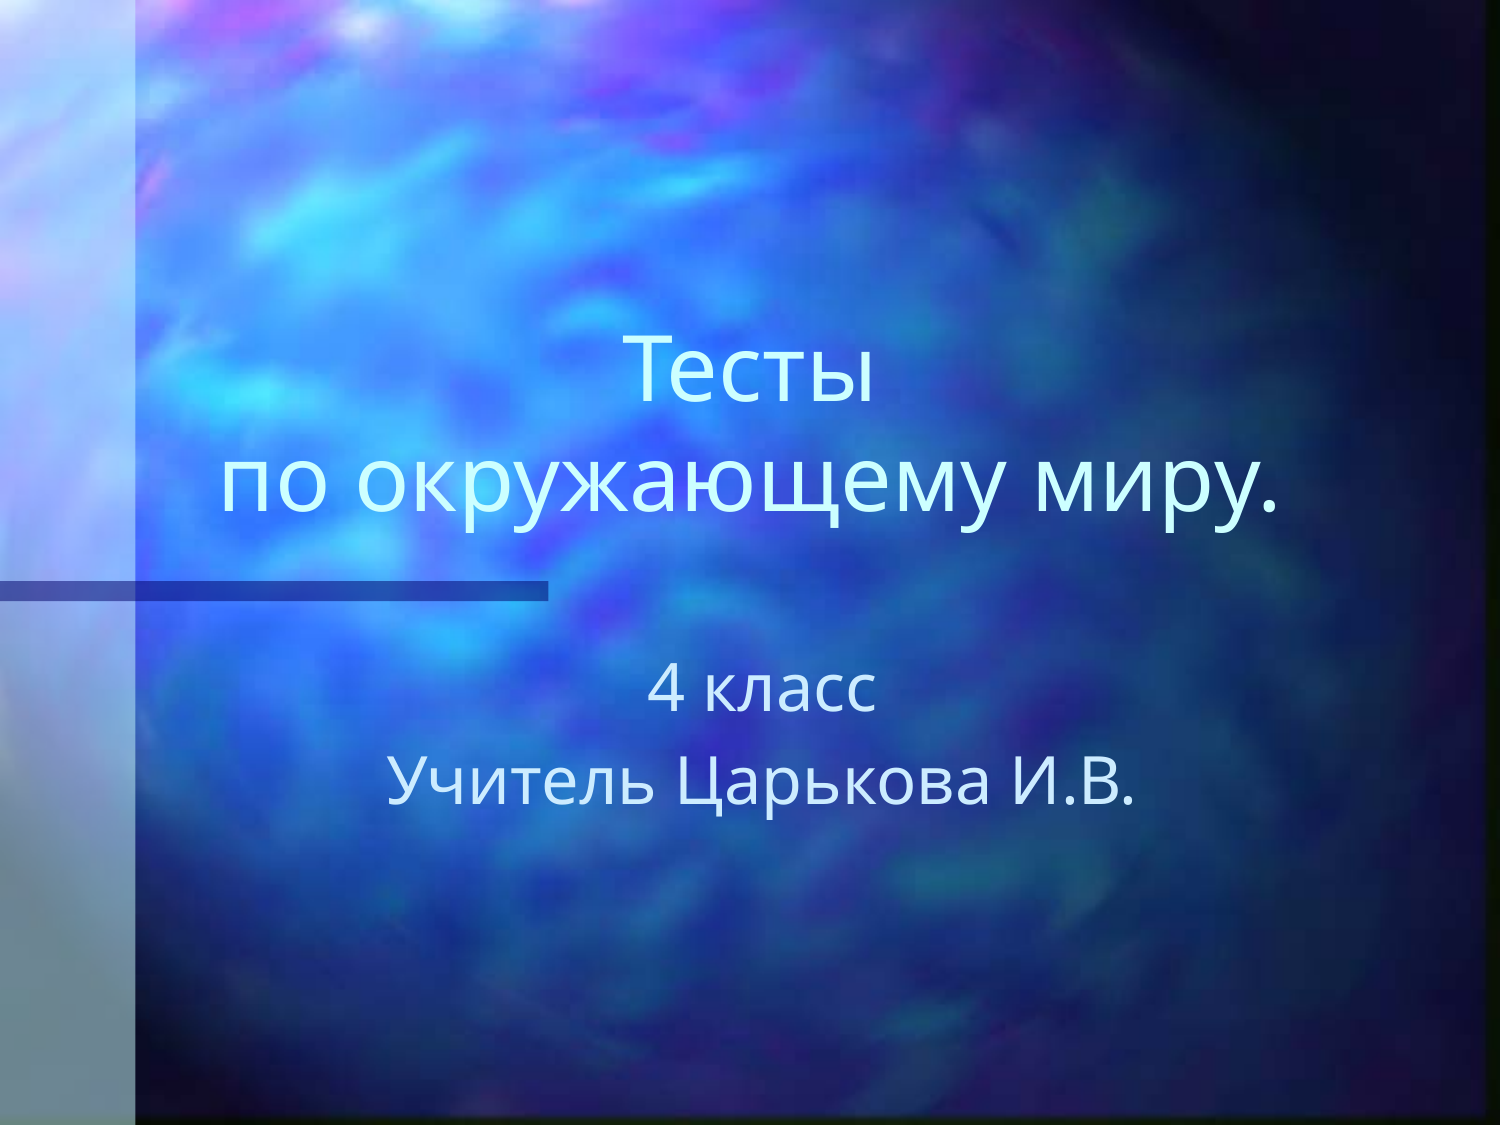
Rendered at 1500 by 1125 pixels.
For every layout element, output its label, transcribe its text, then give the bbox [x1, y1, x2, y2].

title Тесты по окружающему миру. [112, 349, 1388, 538]
picture [136, 0, 1500, 1125]
subtitle 4 класс Учитель Царькова И.В. [237, 637, 1288, 926]
